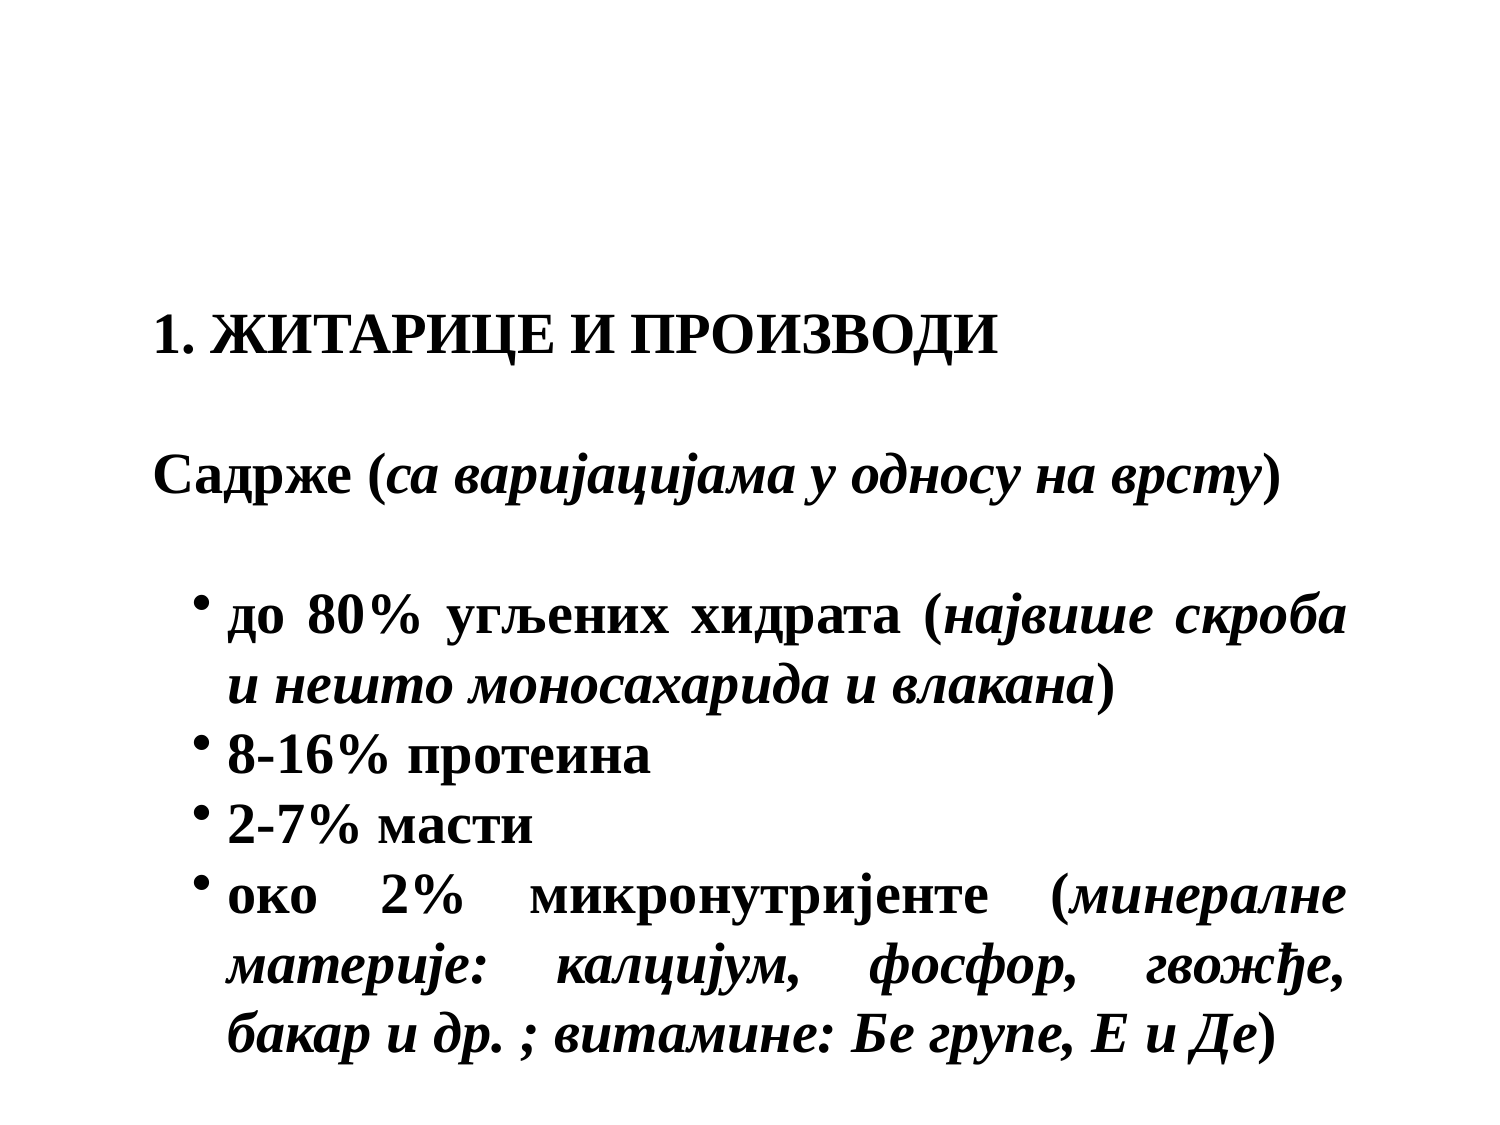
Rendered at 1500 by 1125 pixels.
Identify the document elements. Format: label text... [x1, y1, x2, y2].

text_box 1. ЖИТАРИЦЕ И ПРОИЗВОДИ Садрже (са варијацијама у односу на врсту) до 80% угљених хидрата (највише скроба и нешто моносахарида и влакана) 8-16% протеина 2-7% масти око 2% микронутријенте (минералне материје: калцијум, фосфор, гвожђе, бакар и др. ; витамине: Бе групе, Е и Де) [137, 287, 1363, 1072]
